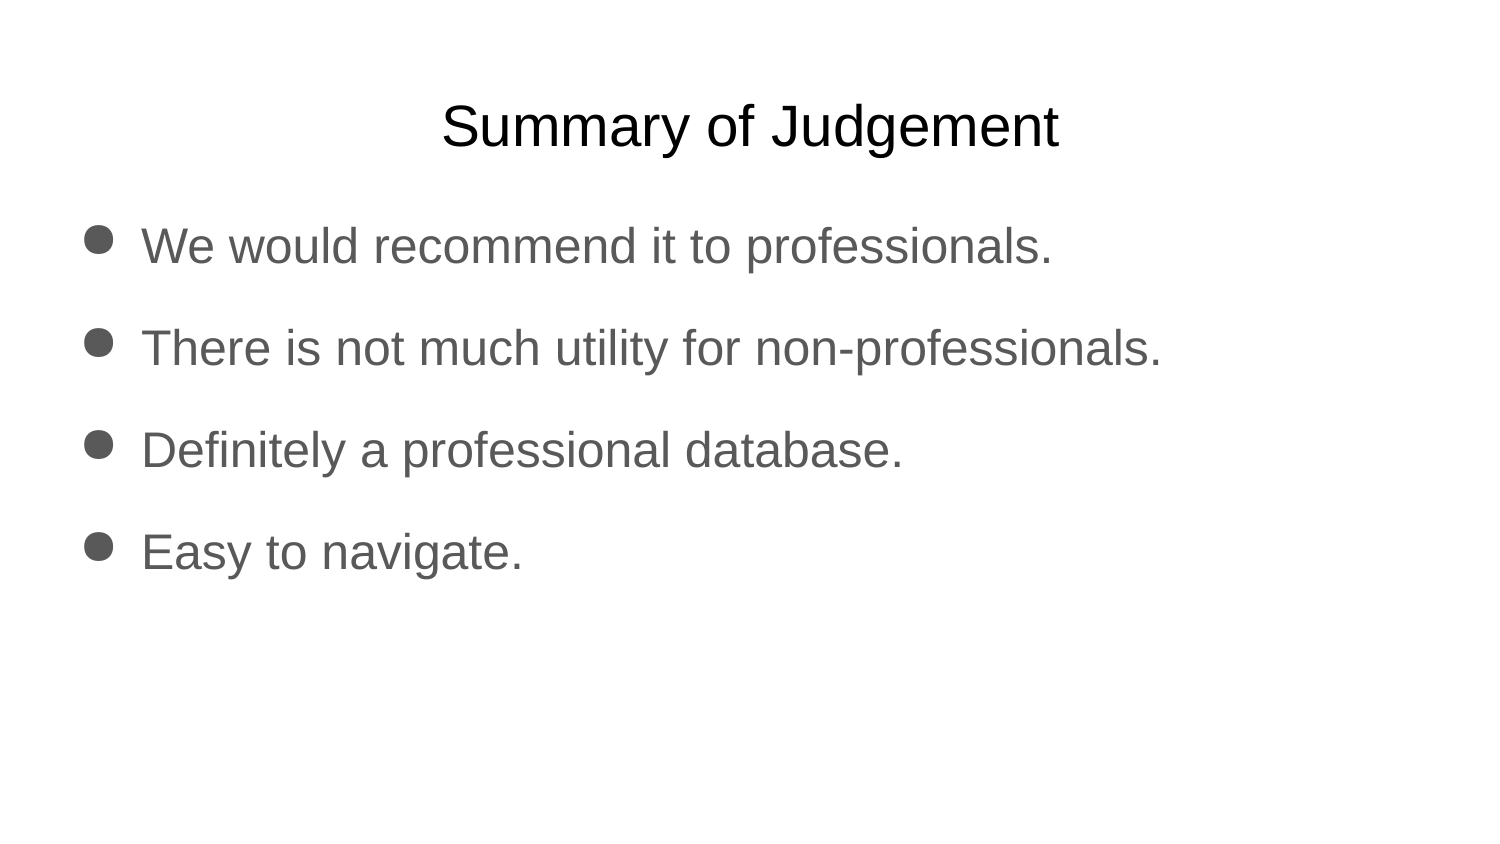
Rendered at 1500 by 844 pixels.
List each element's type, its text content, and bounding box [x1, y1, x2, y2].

list We would recommend it to professionals. There is not much utility for non-professionals. Definitely a professional database. Easy to navigate. [51, 189, 1449, 750]
title Summary of Judgement [51, 72, 1449, 167]
